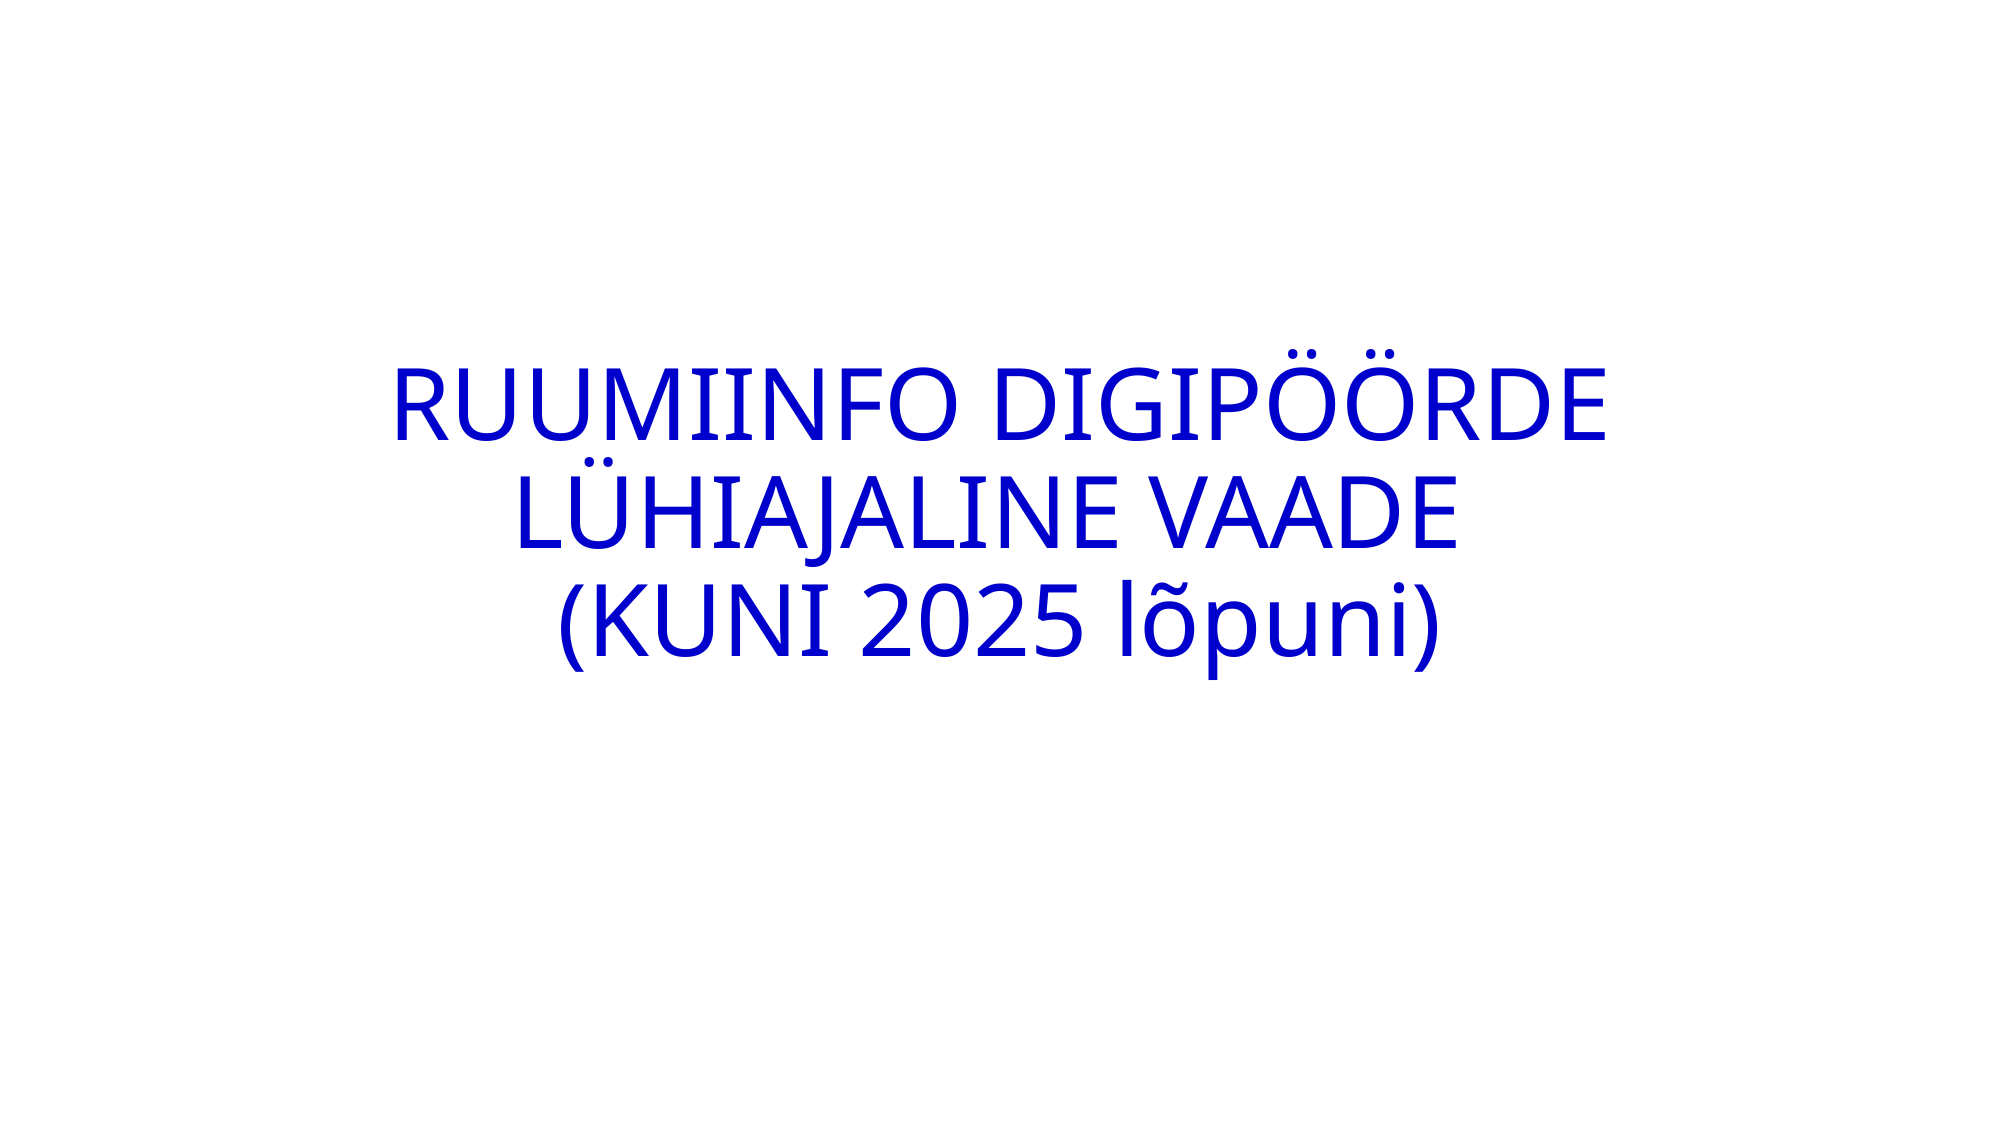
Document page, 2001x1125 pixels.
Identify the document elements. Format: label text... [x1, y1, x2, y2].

title RUUMIINFO DIGIPÖÖRDE LÜHIAJALINE VAADE (KUNI 2025 lõpuni) [137, 290, 1863, 743]
